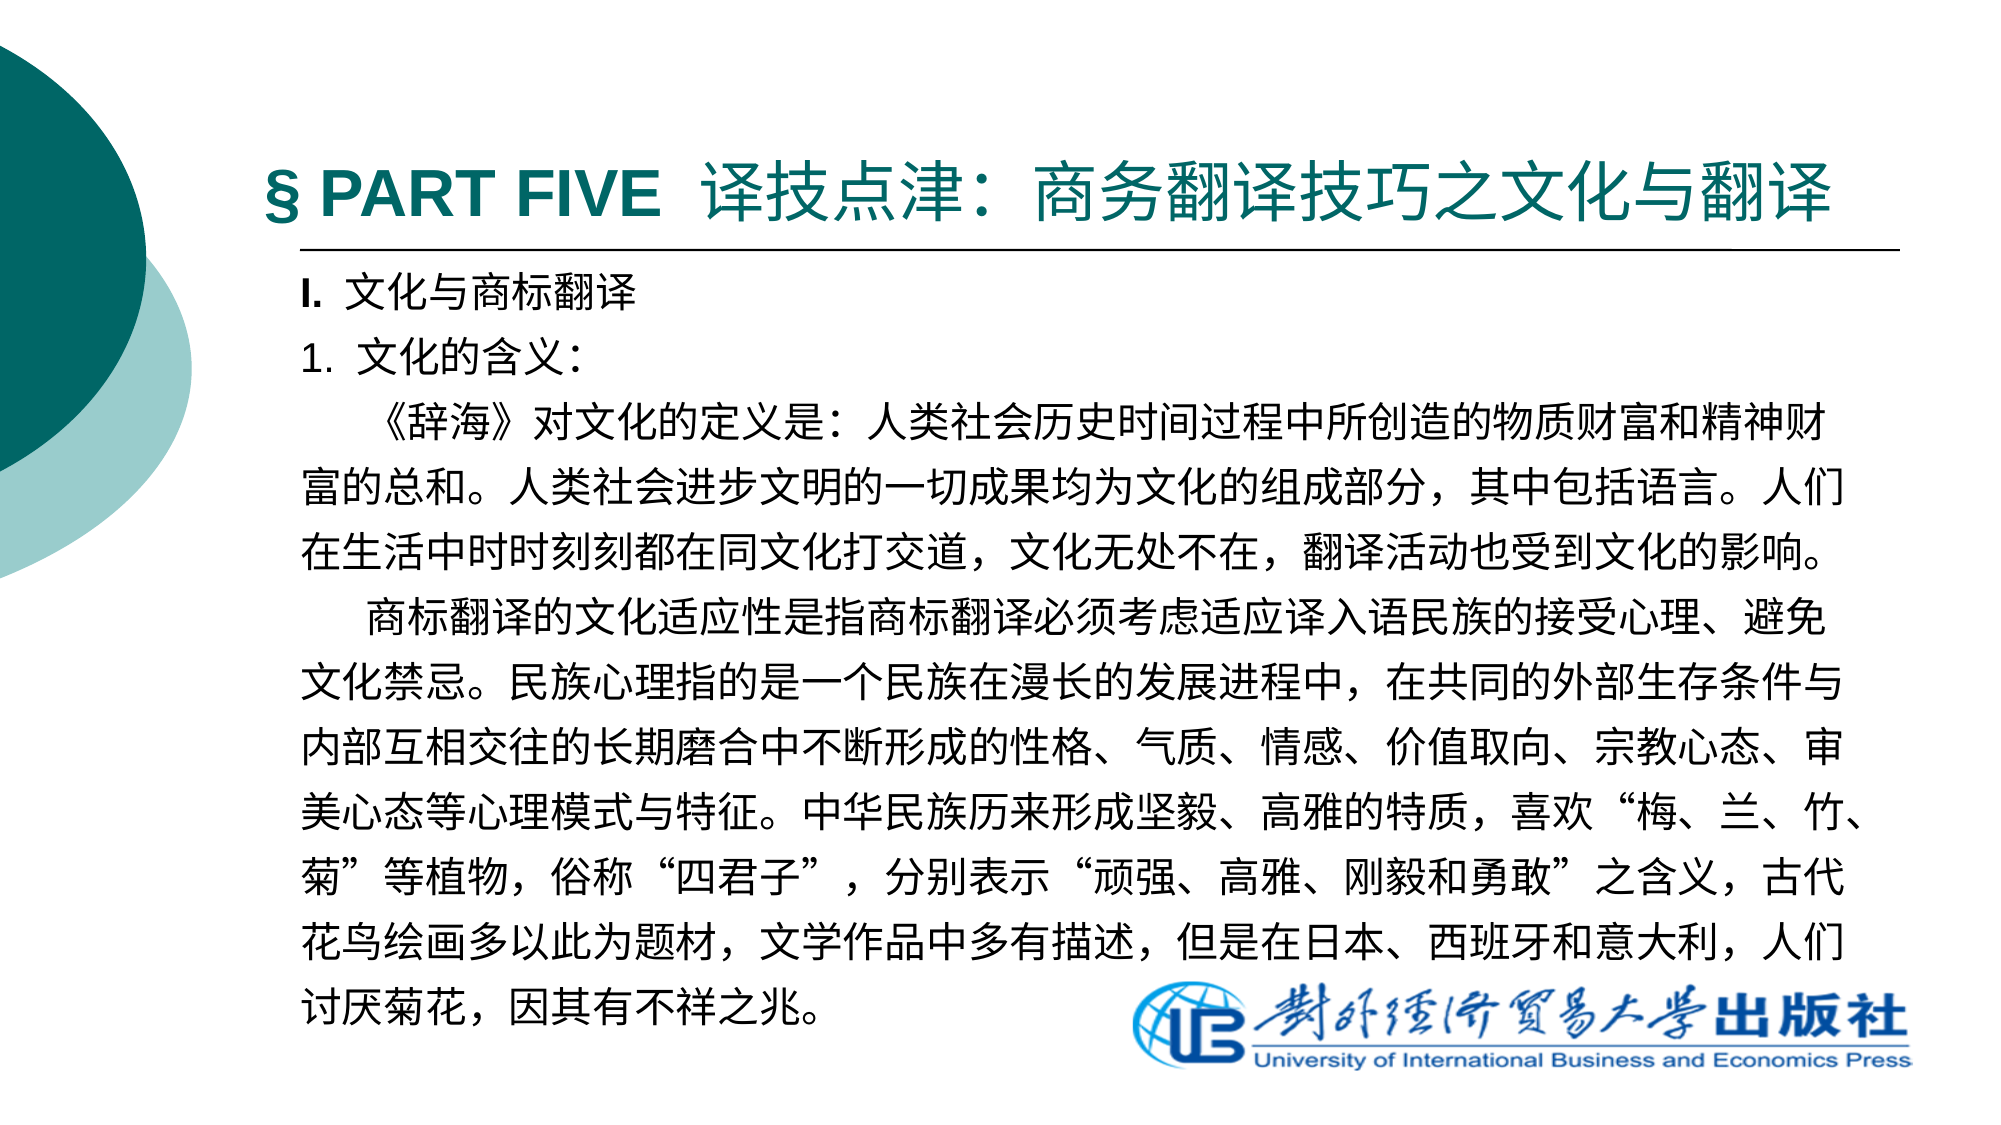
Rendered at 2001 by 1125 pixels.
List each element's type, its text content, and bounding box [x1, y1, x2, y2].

text_box I. 文化与商标翻译 1. 文化的含义： 《辞海》对文化的定义是：人类社会历史时间过程中所创造的物质财富和精神财富的总和。人类社会进步文明的一切成果均为文化的组成部分，其中包括语言。人们在生活中时时刻刻都在同文化打交道，文化无处不在，翻译活动也受到文化的影响。 商标翻译的文化适应性是指商标翻译必须考虑适应译入语民族的接受心理、避免文化禁忌。民族心理指的是一个民族在漫长的发展进程中，在共同的外部生存条件与内部互相交往的长期磨合中不断形成的性格、气质、情感、价值取向、宗教心态、审美心态等心理模式与特征。中华民族历来形成坚毅、高雅的特质，喜欢“梅、兰、竹、菊”等植物，俗称“四君子”，分别表示“顽强、高雅、刚毅和勇敢”之含义，古代花鸟绘画多以此为题材，文学作品中多有描述，但是在日本、西班牙和意大利，人们讨厌菊花，因其有不祥之兆。 [285, 243, 1867, 1039]
title § PART FIVE 译技点津：商务翻译技巧之文化与翻译 [249, 49, 1900, 238]
picture [1054, 922, 2000, 1125]
